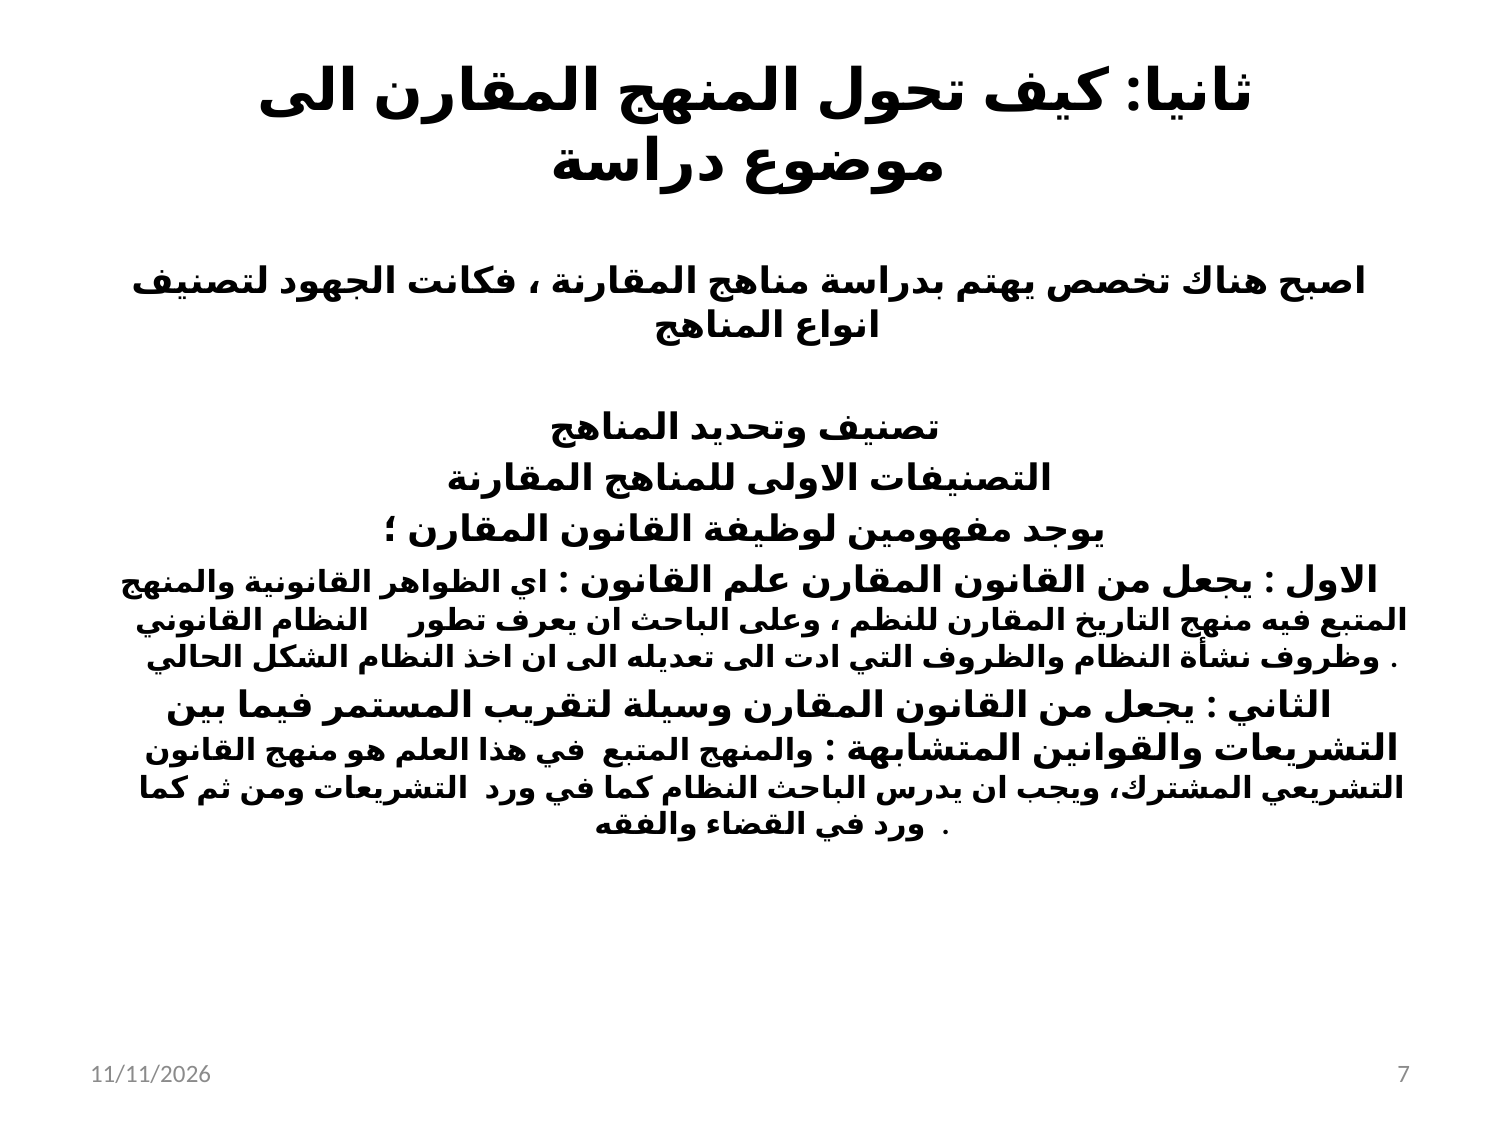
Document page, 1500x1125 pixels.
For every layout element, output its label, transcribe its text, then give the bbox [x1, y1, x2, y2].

list اصبح هناك تخصص يهتم بدراسة مناهج المقارنة ، فكانت الجهود لتصنيف انواع المناهج تصنيف وتحديد المناهج التصنيفات الاولى للمناهج المقارنة يوجد مفهومين لوظيفة القانون المقارن ؛ الاول : يجعل من القانون المقارن علم القانون : اي الظواهر القانونية والمنهج المتبع فيه منهج التاريخ المقارن للنظم ، وعلى الباحث ان يعرف تطور النظام القانوني وظروف نشأة النظام والظروف التي ادت الى تعديله الى ان اخذ النظام الشكل الحالي . الثاني : يجعل من القانون المقارن وسيلة لتقريب المستمر فيما بين التشريعات والقوانين المتشابهة : والمنهج المتبع في هذا العلم هو منهج القانون التشريعي المشترك، ويجب ان يدرس الباحث النظام كما في ورد التشريعات ومن ثم كما ورد في القضاء والفقه . [75, 249, 1425, 975]
title ثانيا: كيف تحول المنهج المقارن الى موضوع دراسة [212, 45, 1300, 200]
slide_number 7 [1074, 1042, 1425, 1103]
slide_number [75, 1042, 425, 1103]
